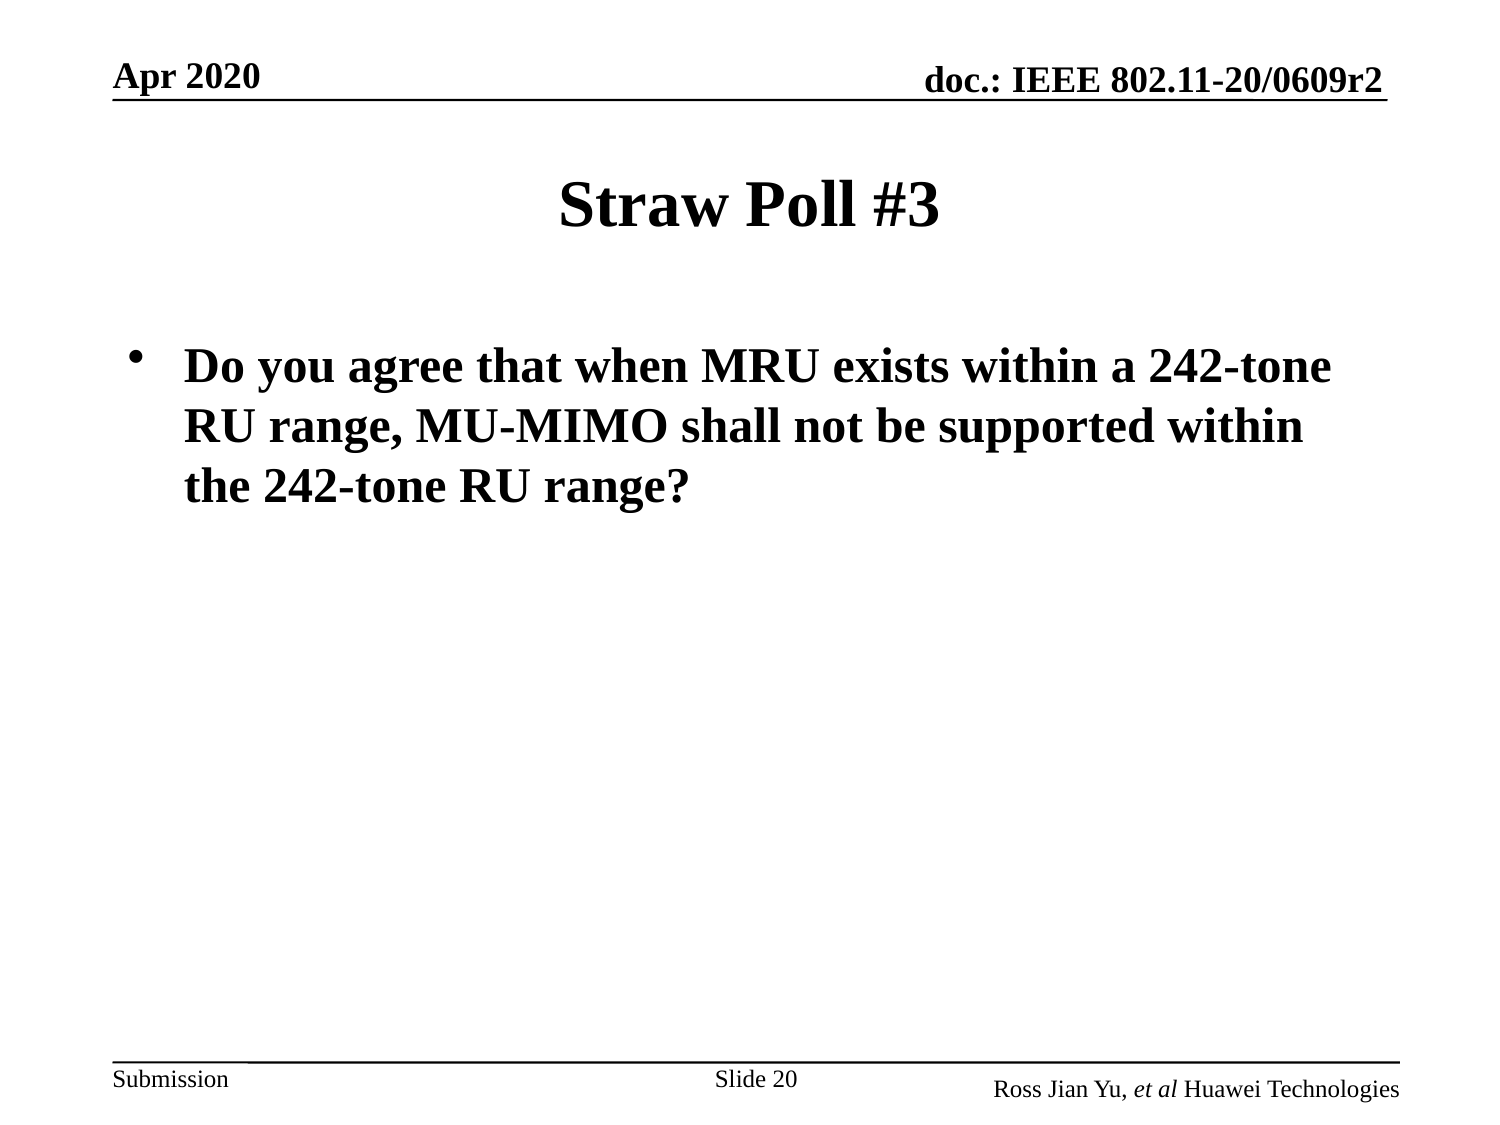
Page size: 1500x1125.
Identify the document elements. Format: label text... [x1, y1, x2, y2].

slide_number Slide 20 [712, 1061, 800, 1093]
list Do you agree that when MRU exists within a 242-tone RU range, MU-MIMO shall not be supported within the 242-tone RU range? [112, 324, 1388, 1001]
title Straw Poll #3 [112, 112, 1388, 288]
